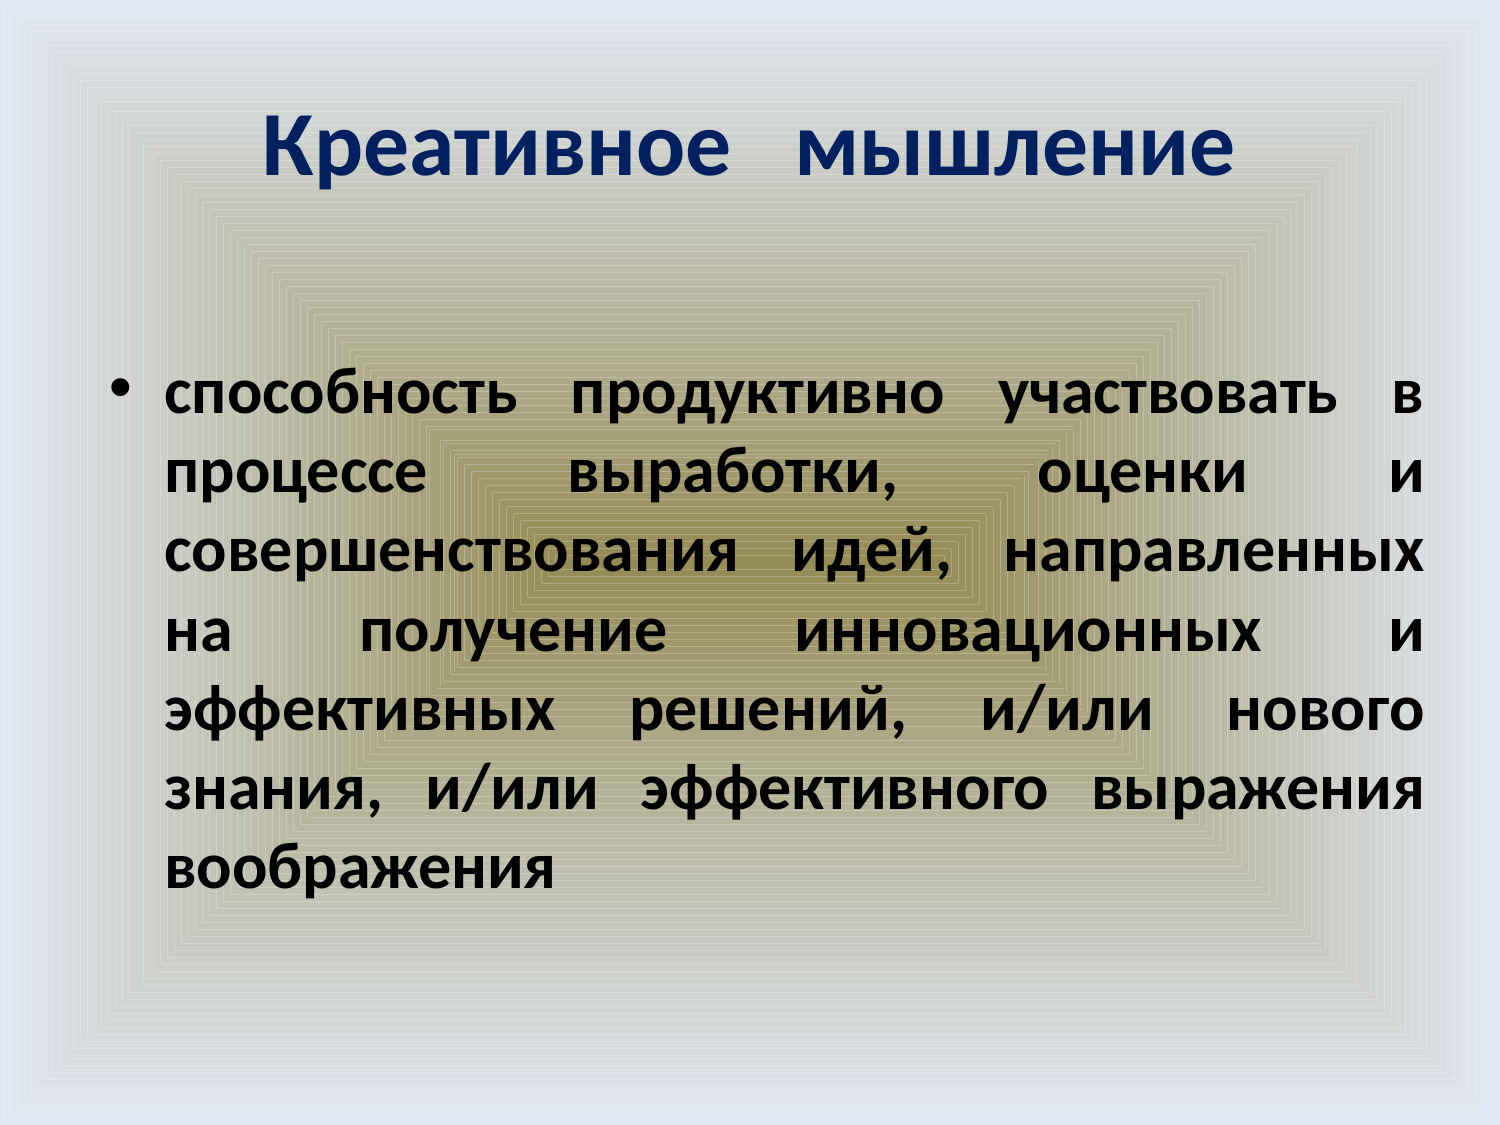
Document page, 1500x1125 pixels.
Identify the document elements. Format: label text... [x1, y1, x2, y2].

list способность продуктивно участвовать в процессе выработки, оценки и совершенствования идей, направленных на получение инновационных и эффективных решений, и/или нового знания, и/или эффективного выражения воображения [93, 339, 1442, 915]
title Креативное мышление [75, 45, 1425, 233]
